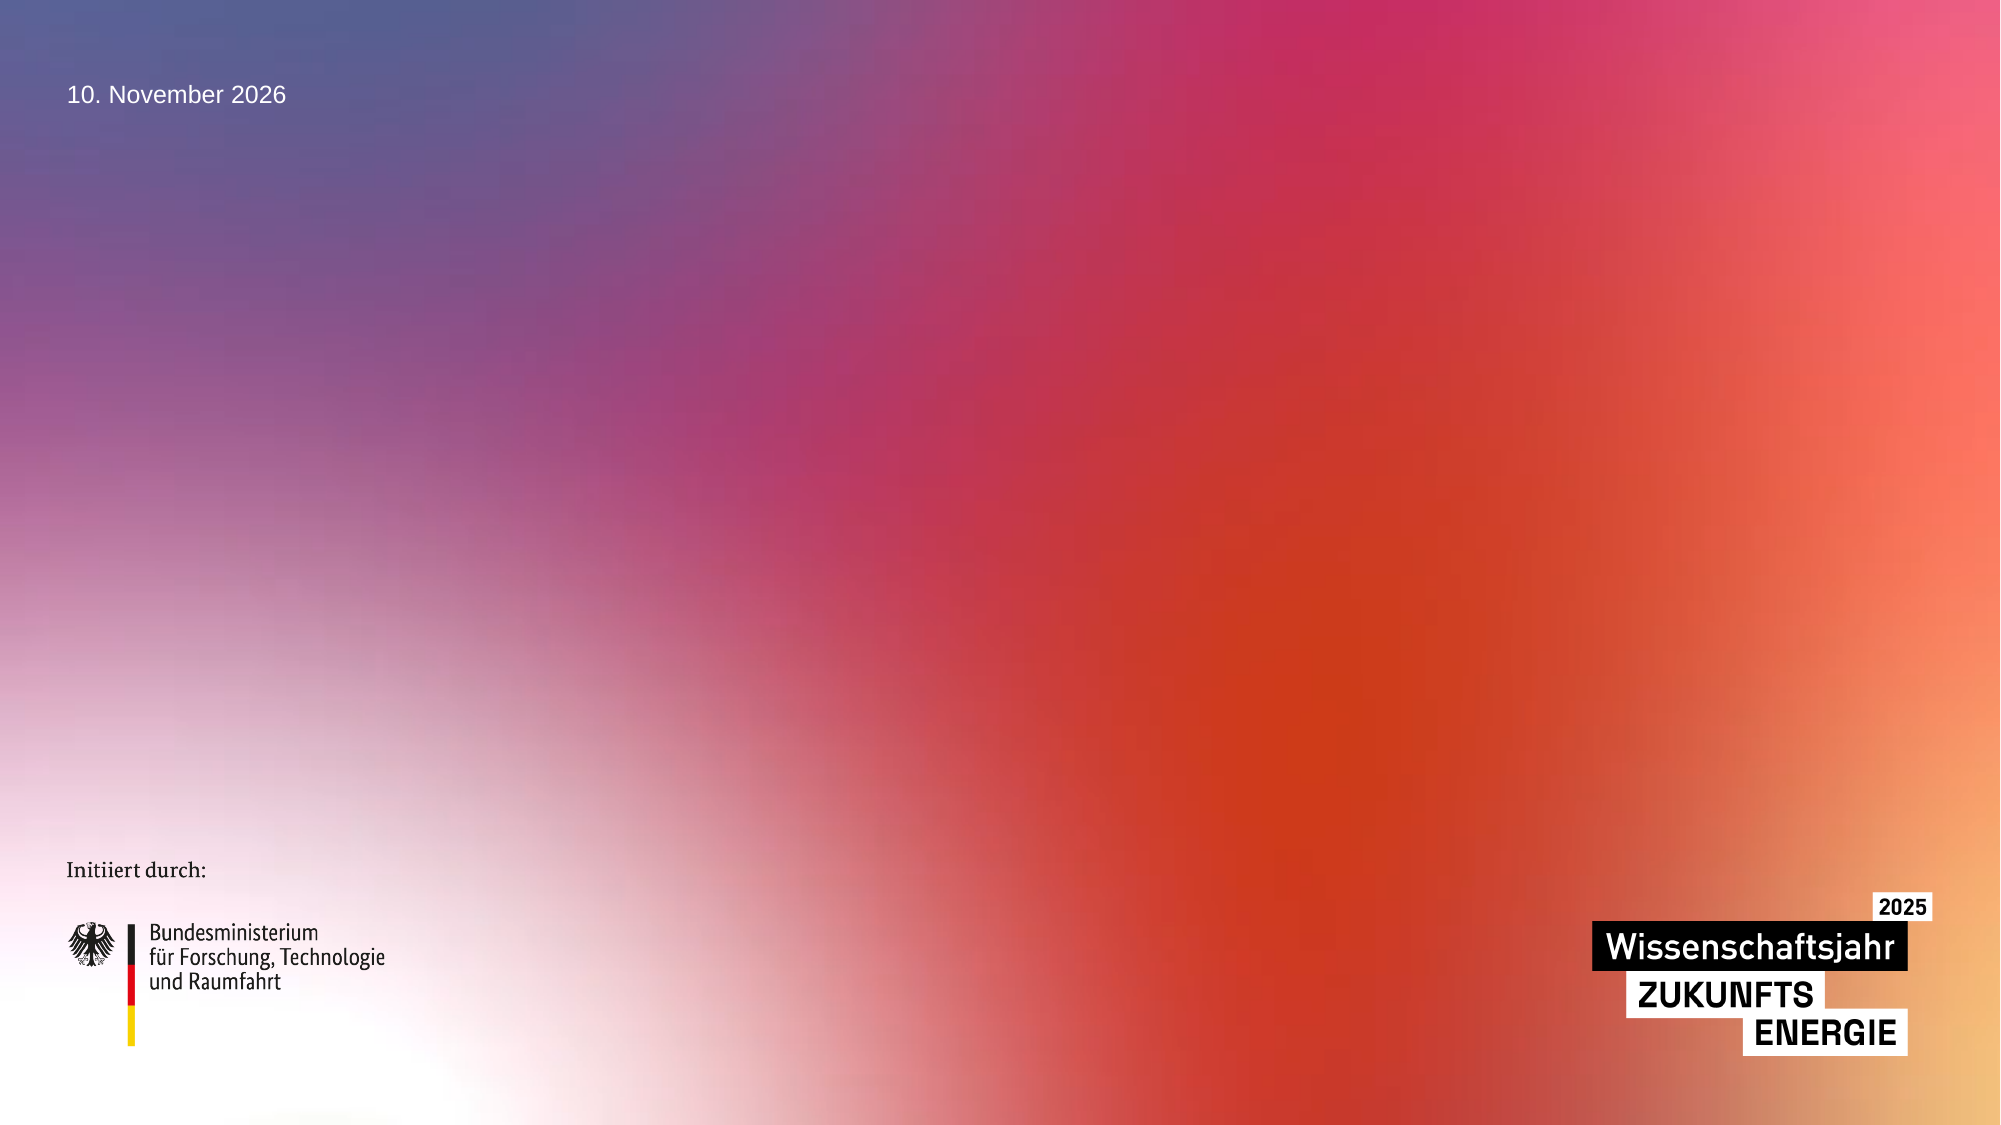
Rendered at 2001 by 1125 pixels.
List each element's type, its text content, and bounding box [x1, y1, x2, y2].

picture [0, 0, 2001, 1125]
slide_number 21. Mai 2025 [66, 78, 517, 105]
